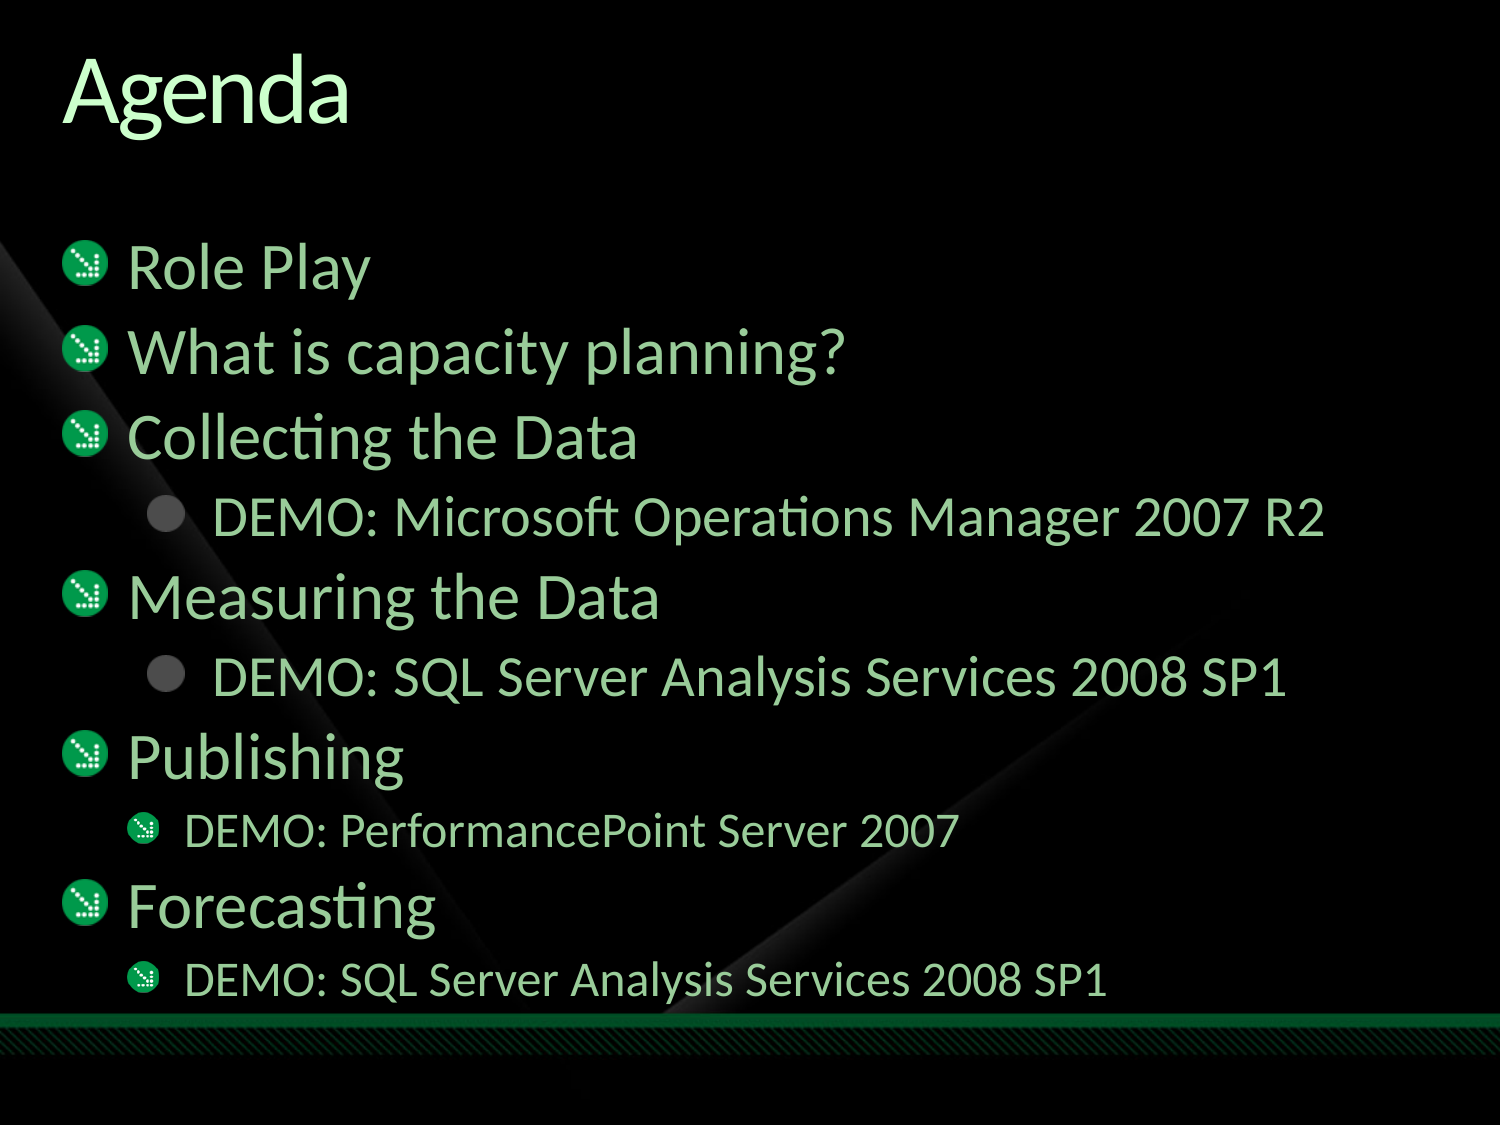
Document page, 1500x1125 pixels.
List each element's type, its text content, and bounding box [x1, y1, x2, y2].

title Agenda [62, 37, 1438, 147]
picture [0, 0, 1500, 1125]
list Role Play What is capacity planning? Collecting the Data DEMO: Microsoft Operations Manager 2007 R2 Measuring the Data DEMO: SQL Server Analysis Services 2008 SP1 Publishing DEMO: PerformancePoint Server 2007 Forecasting DEMO: SQL Server Analysis Services 2008 SP1 [62, 231, 1438, 595]
